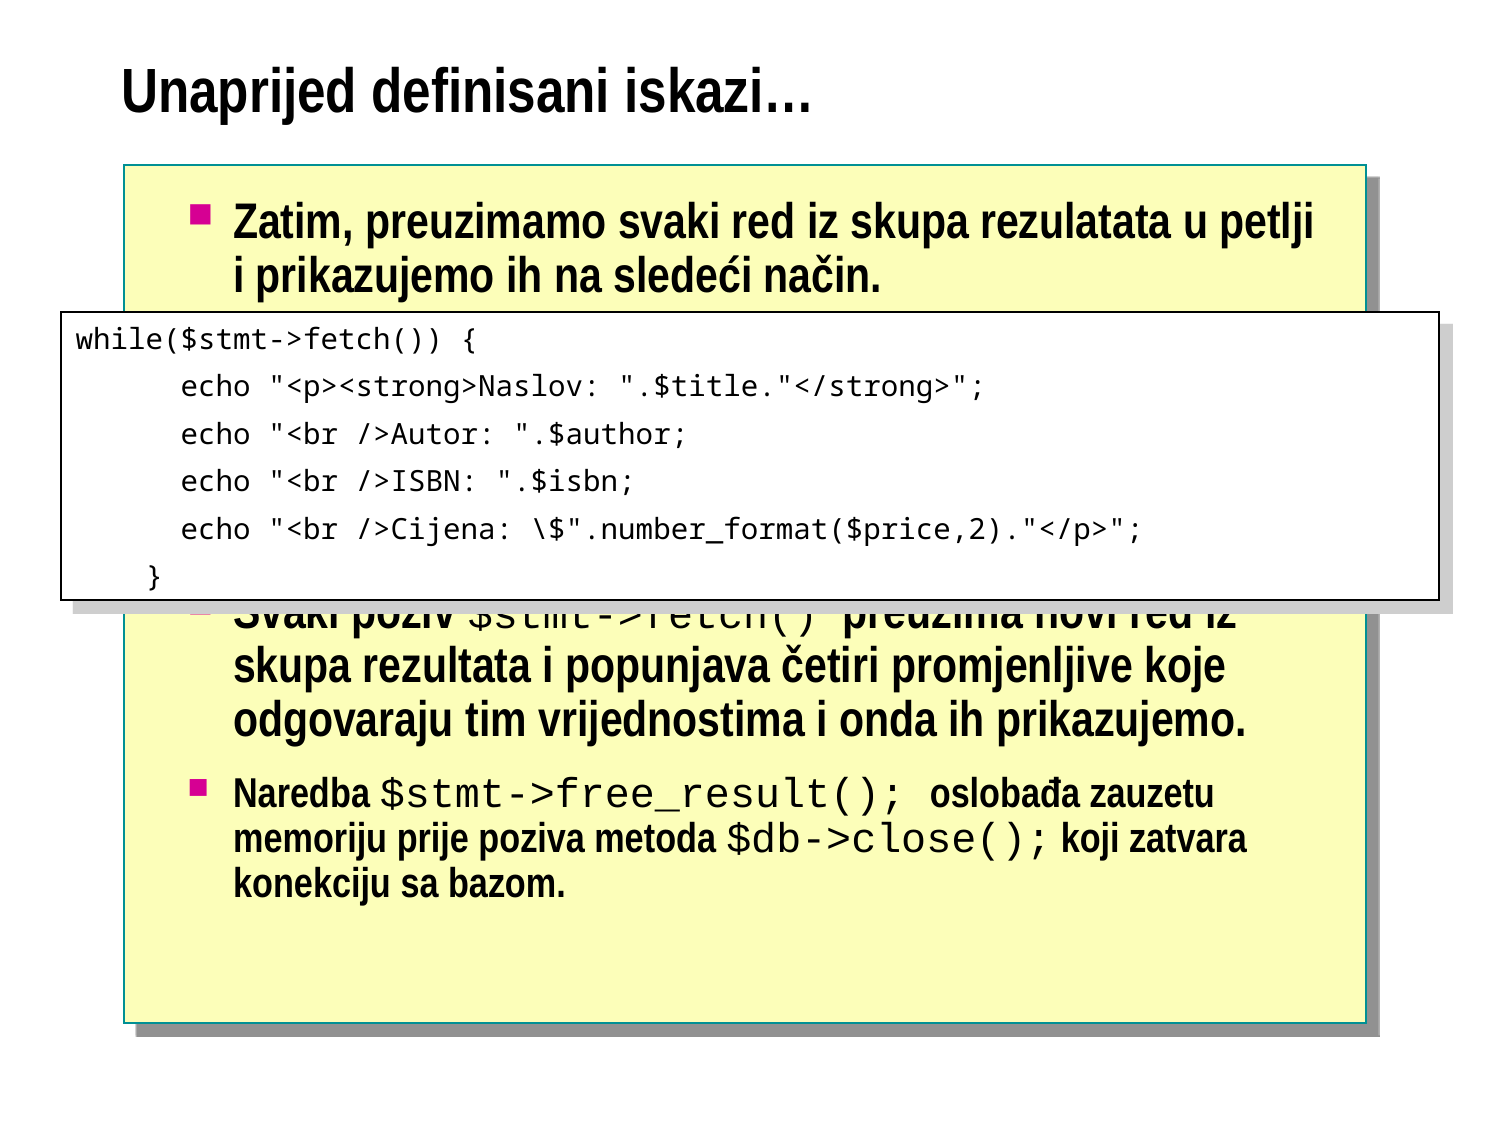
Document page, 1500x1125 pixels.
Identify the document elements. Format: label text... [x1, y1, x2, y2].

list Zatim, preuzimamo svaki red iz skupa rezulatata u petlji i prikazujemo ih na sledeći način. Svaki poziv $stmt->fetch() preuzima novi red iz skupa rezultata i popunjava četiri promjenljive koje odgovaraju tim vrijednostima i onda ih prikazujemo. Naredba $stmt->free_result(); oslobađa zauzetu memoriju prije poziva metoda $db->close(); koji zatvara konekciju sa bazom. [172, 187, 1353, 312]
text_box while($stmt->fetch()) { echo "<p><strong>Naslov: ".$title."</strong>"; echo "<br />Autor: ".$author; echo "<br />ISBN: ".$isbn; echo "<br />Cijena: \$".number_format($price,2)."</p>"; } [60, 312, 1439, 600]
list Zatim, preuzimamo svaki red iz skupa rezulatata u petlji i prikazujemo ih na sledeći način. Svaki poziv $stmt->fetch() preuzima novi red iz skupa rezultata i popunjava četiri promjenljive koje odgovaraju tim vrijednostima i onda ih prikazujemo. Naredba $stmt->free_result(); oslobađa zauzetu memoriju prije poziva metoda $db->close(); koji zatvara konekciju sa bazom. [172, 613, 1353, 1008]
title Unaprijed definisani iskazi… [106, 25, 1450, 164]
